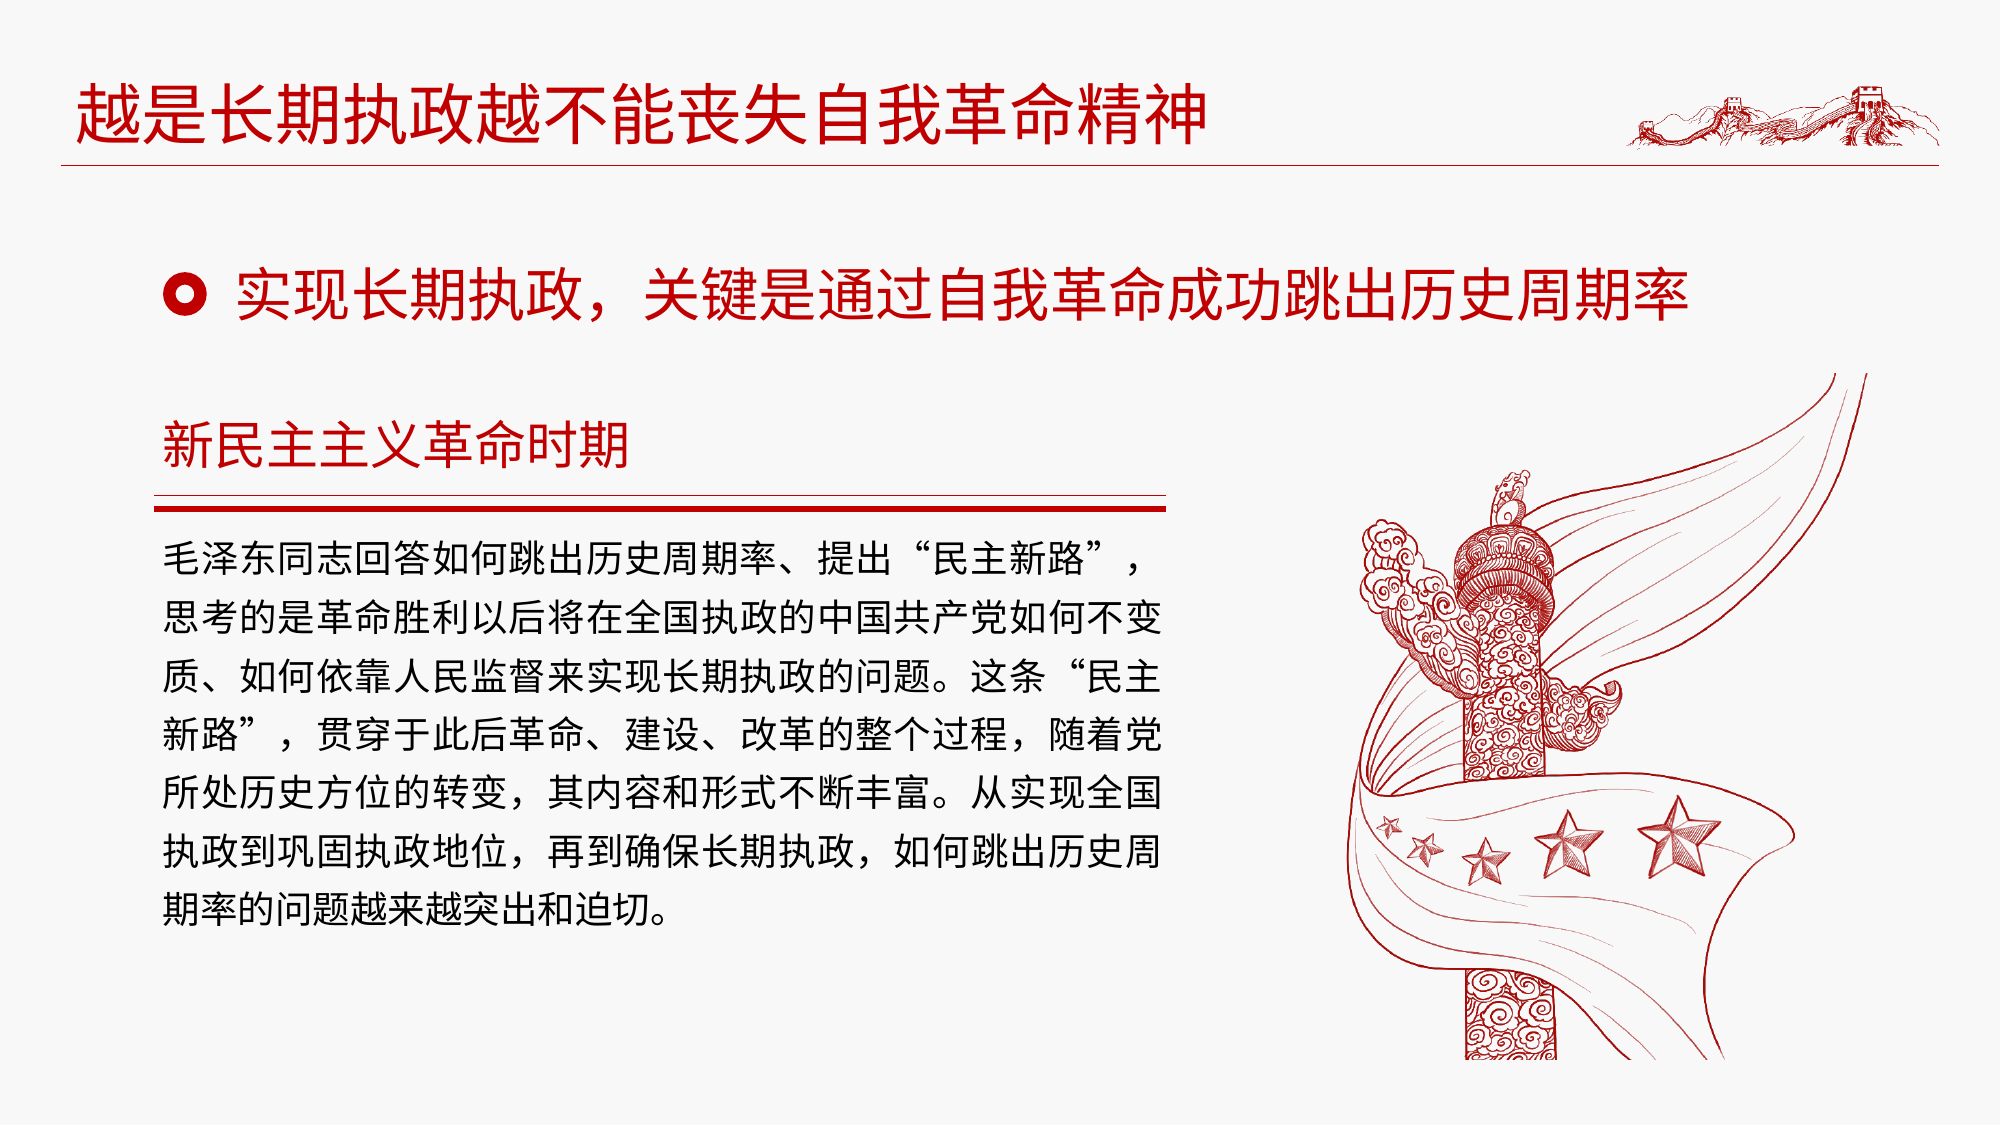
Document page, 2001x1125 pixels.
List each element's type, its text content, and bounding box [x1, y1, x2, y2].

text_box 实现长期执政，关键是通过自我革命成功跳出历史周期率 [214, 250, 1712, 336]
picture [1219, 373, 1906, 1060]
text_box 毛泽东同志回答如何跳出历史周期率、提出“民主新路”，思考的是革命胜利以后将在全国执政的中国共产党如何不变质、如何依靠人民监督来实现长期执政的问题。这条“民主新路”，贯穿于此后革命、建设、改革的整个过程，随着党所处历史方位的转变，其内容和形式不断丰富。从实现全国执政到巩固执政地位，再到确保长期执政，如何跳出历史周期率的问题越来越突出和迫切。 [147, 514, 1178, 939]
text_box [163, 272, 207, 316]
text_box 越是长期执政越不能丧失自我革命精神 [60, 65, 1712, 161]
picture [1622, 77, 1940, 150]
text_box 新民主主义革命时期 [147, 405, 646, 483]
